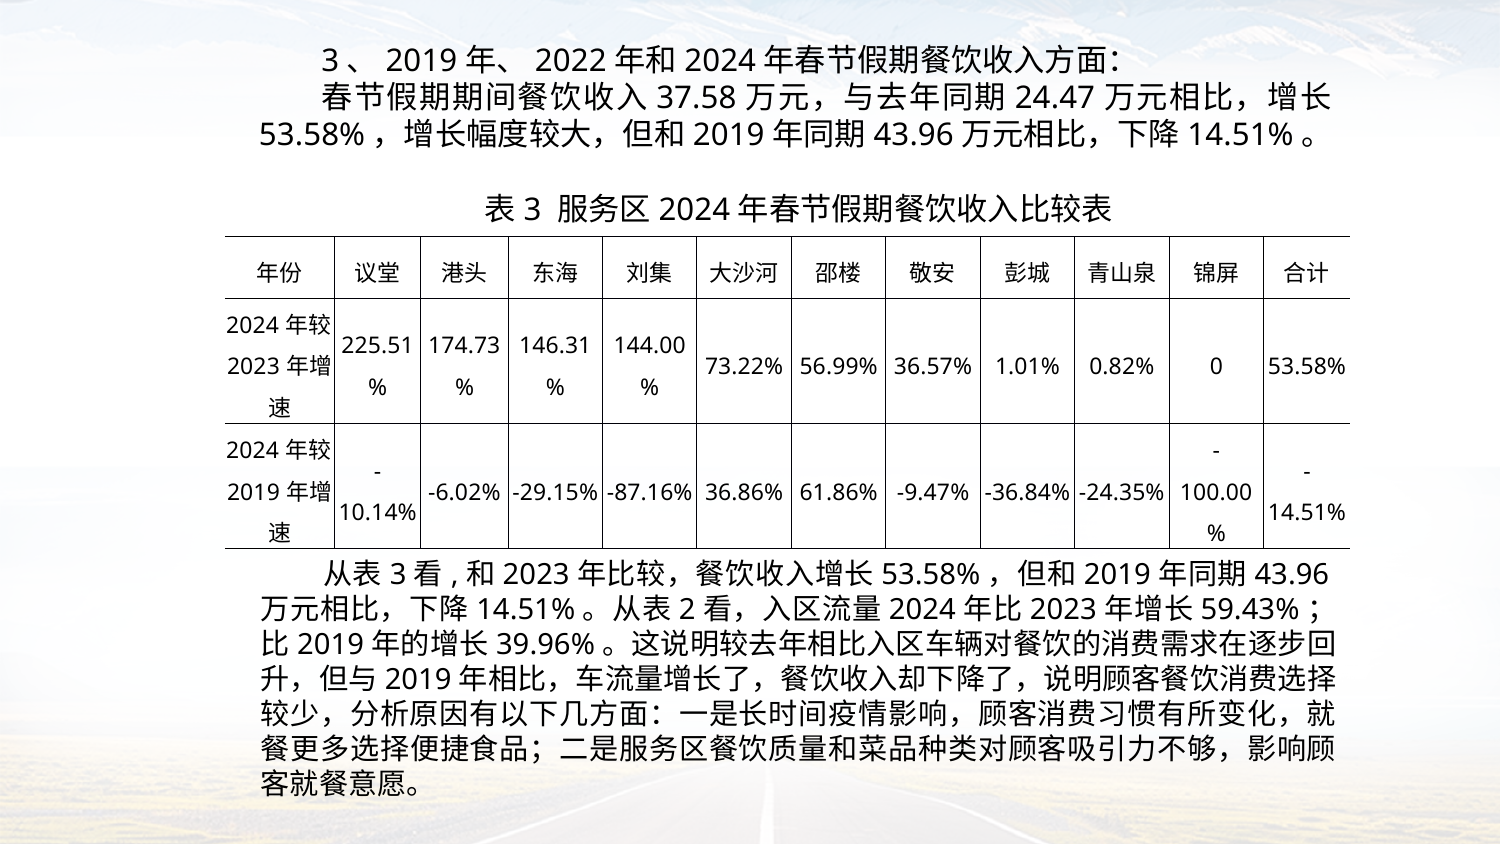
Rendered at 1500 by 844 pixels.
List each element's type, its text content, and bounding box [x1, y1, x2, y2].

table_cell 61.86% [792, 424, 885, 548]
table_cell 0.82% [1075, 299, 1169, 423]
table_cell 2024年较2019年增速 [225, 424, 334, 548]
table_cell -6.02% [421, 424, 508, 548]
table_header 敬安 [886, 237, 980, 298]
table_cell 53.58% [1264, 299, 1350, 423]
table_cell 73.22% [697, 299, 791, 423]
table_cell 144.00% [603, 299, 696, 423]
table_header 港头 [421, 237, 508, 298]
table_cell -14.51% [1264, 424, 1350, 548]
table_cell 36.86% [697, 424, 791, 548]
text_box 从表3看,和2023年比较，餐饮收入增长53.58%，但和2019年同期43.96万元相比，下降14.51%。从表2看，入区流量2024年比2023年增长59.43%；比2019年的增长39.96%。这说明较去年相比入区车辆对餐饮的消费需求在逐步回升，但与2019年相比，车流量增长了，餐饮收入却下降了，说明顾客餐饮消费选择较少，分析原因有以下几方面：一是长时间疫情影响，顾客消费习惯有所变化，就餐更多选择便捷食品；二是服务区餐饮质量和菜品种类对顾客吸引力不够，影响顾客就餐意愿。 [245, 548, 1352, 808]
table_header 彭城 [981, 237, 1074, 298]
table_header 合计 [1264, 237, 1350, 298]
table_header 青山泉 [1075, 237, 1169, 298]
table_header 邵楼 [792, 237, 885, 298]
table_header 东海 [509, 237, 602, 298]
table_cell -24.35% [1075, 424, 1169, 548]
table_cell 56.99% [792, 299, 885, 423]
table_header 大沙河 [697, 237, 791, 298]
table_cell -87.16% [603, 424, 696, 548]
table_cell 146.31% [509, 299, 602, 423]
picture [0, 0, 1500, 844]
table_cell -36.84% [981, 424, 1074, 548]
table_header 刘集 [603, 237, 696, 298]
table_cell -100.00% [1170, 424, 1263, 548]
table_cell 225.51% [335, 299, 420, 423]
table_header 锦屏 [1170, 237, 1263, 298]
table_cell -29.15% [509, 424, 602, 548]
table_cell 0 [1170, 299, 1263, 423]
table_cell -9.47% [886, 424, 980, 548]
table_header 年份 [225, 237, 334, 298]
table_cell 174.73% [421, 299, 508, 423]
table_header 议堂 [335, 237, 420, 298]
table_cell 36.57% [886, 299, 980, 423]
table_cell -10.14% [335, 424, 420, 548]
table_cell 2024年较2023年增速 [225, 299, 334, 423]
text_box 3、2019年、2022年和2024年春节假期餐饮收入方面： 春节假期期间餐饮收入37.58万元，与去年同期24.47万元相比，增长53.58%，增长幅度较大，但和2019年同期43.96万元相比，下降14.51%。 表3 服务区2024年春节假期餐饮收入比较表 [244, 32, 1354, 235]
table_cell 1.01% [981, 299, 1074, 423]
